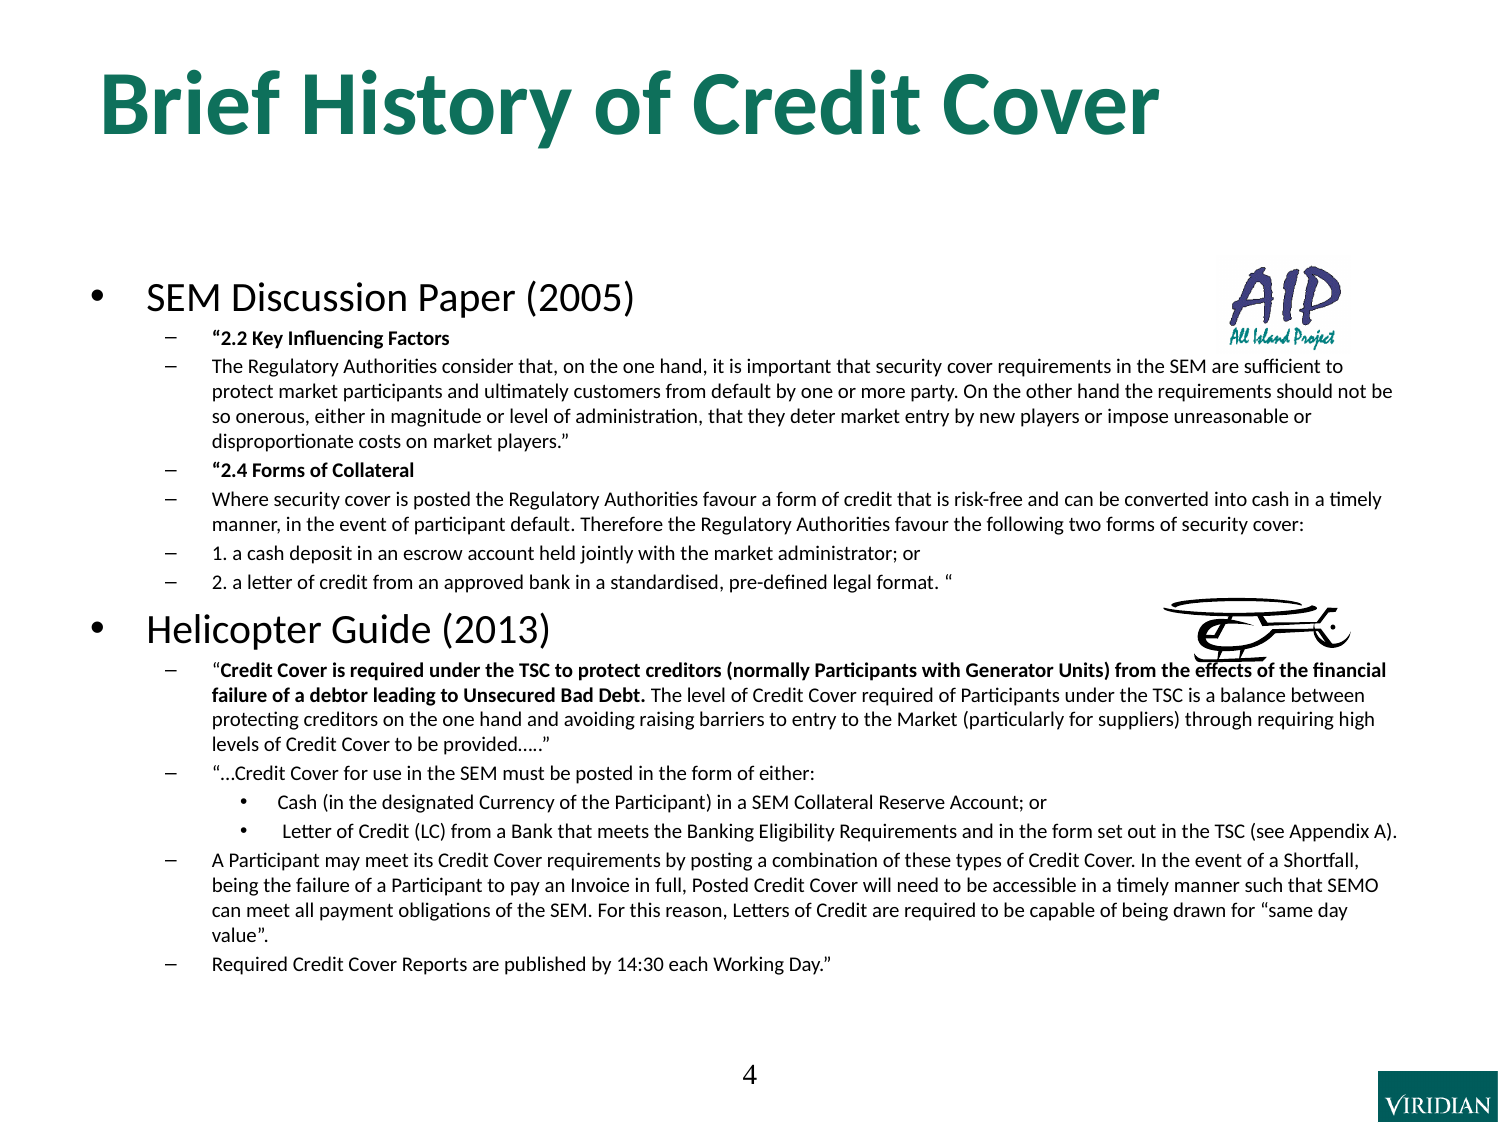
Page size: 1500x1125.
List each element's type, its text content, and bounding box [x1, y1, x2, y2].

picture [1163, 597, 1352, 664]
picture [1375, 1068, 1500, 1125]
footer 4 [512, 1042, 988, 1103]
title Brief History of Credit Cover [84, 3, 1435, 192]
list SEM Discussion Paper (2005) “2.2 Key Influencing Factors The Regulatory Authorities consider that, on the one hand, it is important that security cover requirements in the SEM are sufficient to protect market participants and ultimately customers from default by one or more party. On the other hand the requirements should not be so onerous, either in magnitude or level of administration, that they deter market entry by new players or impose unreasonable or disproportionate costs on market players.” “2.4 Forms of Collateral Where security cover is posted the Regulatory Authorities favour a form of credit that is risk-free and can be converted into cash in a timely manner, in the event of participant default. Therefore the Regulatory Authorities favour the following two forms of security cover: 1. a cash deposit in an escrow account held jointly with the market administrator; or 2. a letter of credit from an approved bank in a standardised, pre-defined legal format. “ Helicopter Guide (2013) “Credit Cover is required under the TSC to protect creditors (normally Participants with Generator Units) from the effects of the financial failure of a debtor leading to Unsecured Bad Debt. The level of Credit Cover required of Participants under the TSC is a balance between protecting creditors on the one hand and avoiding raising barriers to entry to the Market (particularly for suppliers) through requiring high levels of Credit Cover to be provided…..” “…Credit Cover for use in the SEM must be posted in the form of either: Cash (in the designated Currency of the Participant) in a SEM Collateral Reserve Account; or Letter of Credit (LC) from a Bank that meets the Banking Eligibility Requirements and in the form set out in the TSC (see Appendix A). A Participant may meet its Credit Cover requirements by posting a combination of these types of Credit Cover. In the event of a Shortfall, being the failure of a Participant to pay an Invoice in full, Posted Credit Cover will need to be accessible in a timely manner such that SEMO can meet all payment obligations of the SEM. For this reason, Letters of Credit are required to be capable of being drawn for “same day value”. Required Credit Cover Reports are published by 14:30 each Working Day.” [75, 262, 1425, 1005]
picture [1215, 255, 1351, 355]
